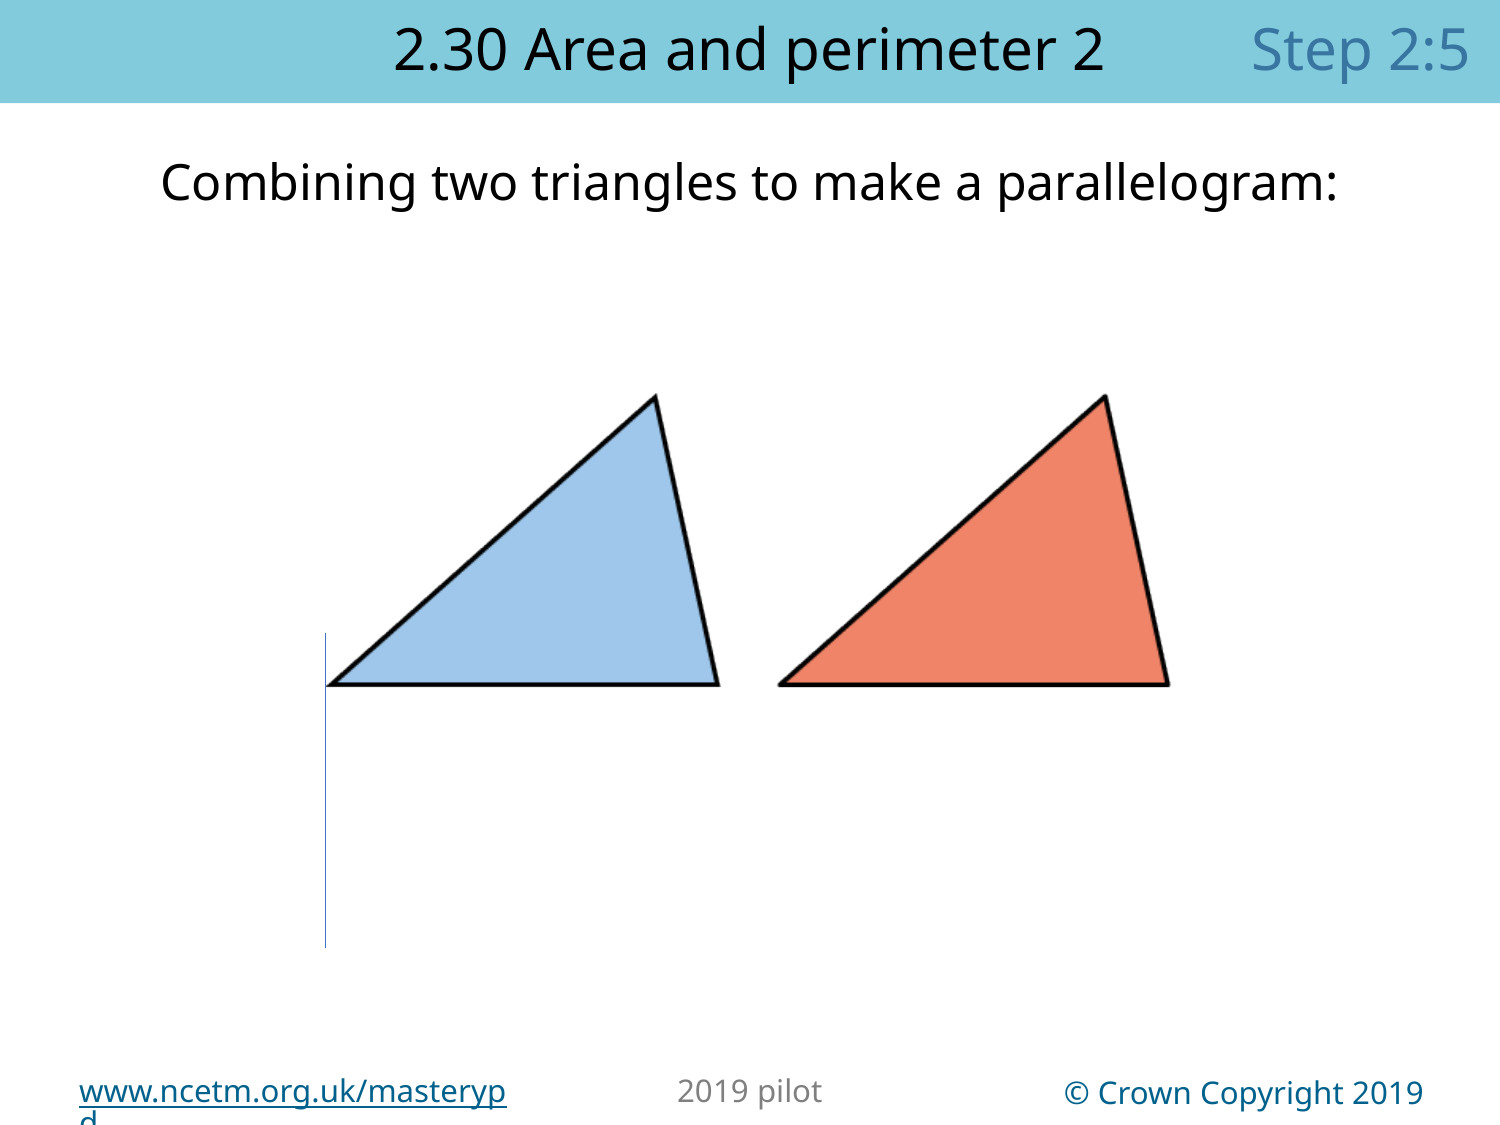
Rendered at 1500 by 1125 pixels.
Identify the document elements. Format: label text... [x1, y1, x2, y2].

list Step 2:5 [0, 0, 1500, 104]
picture [101, 393, 725, 732]
picture [749, 392, 1200, 732]
text_box Combining two triangles to make a parallelogram: [45, 143, 1455, 218]
